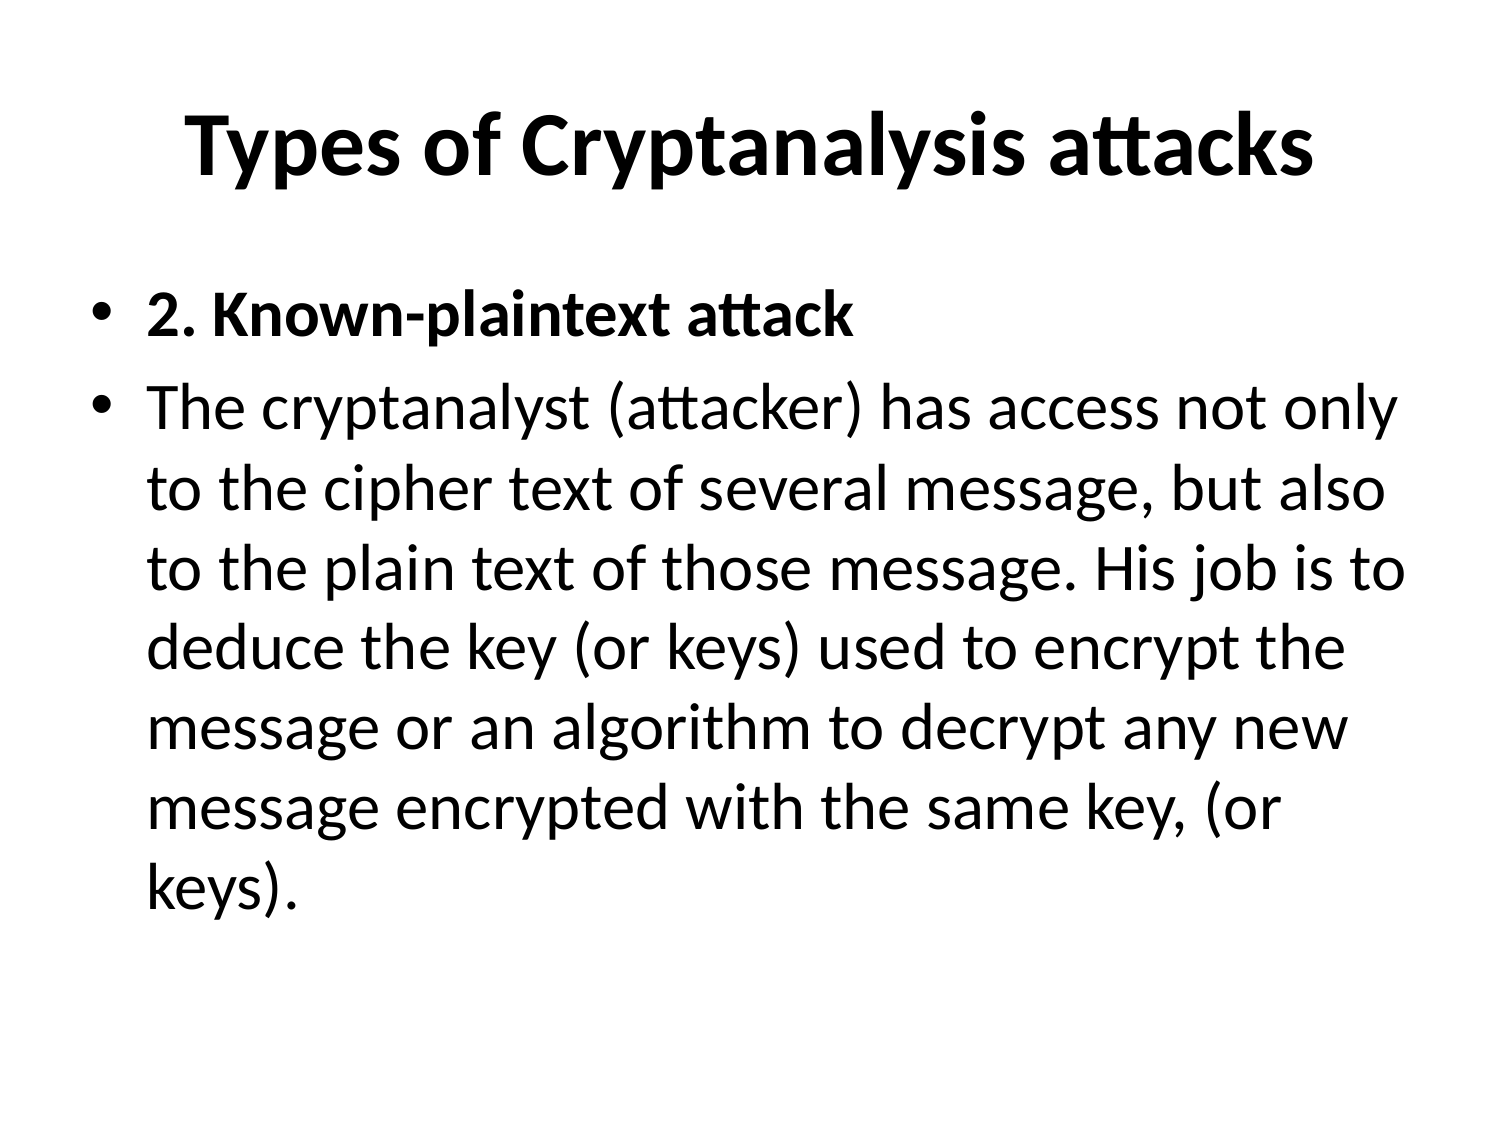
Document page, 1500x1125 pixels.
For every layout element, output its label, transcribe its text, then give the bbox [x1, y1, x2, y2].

title Types of Cryptanalysis attacks [75, 45, 1425, 233]
list 2. Known-plaintext attack The cryptanalyst (attacker) has access not only to the cipher text of several message, but also to the plain text of those message. His job is to deduce the key (or keys) used to encrypt the message or an algorithm to decrypt any new message encrypted with the same key, (or keys). [75, 262, 1425, 1005]
